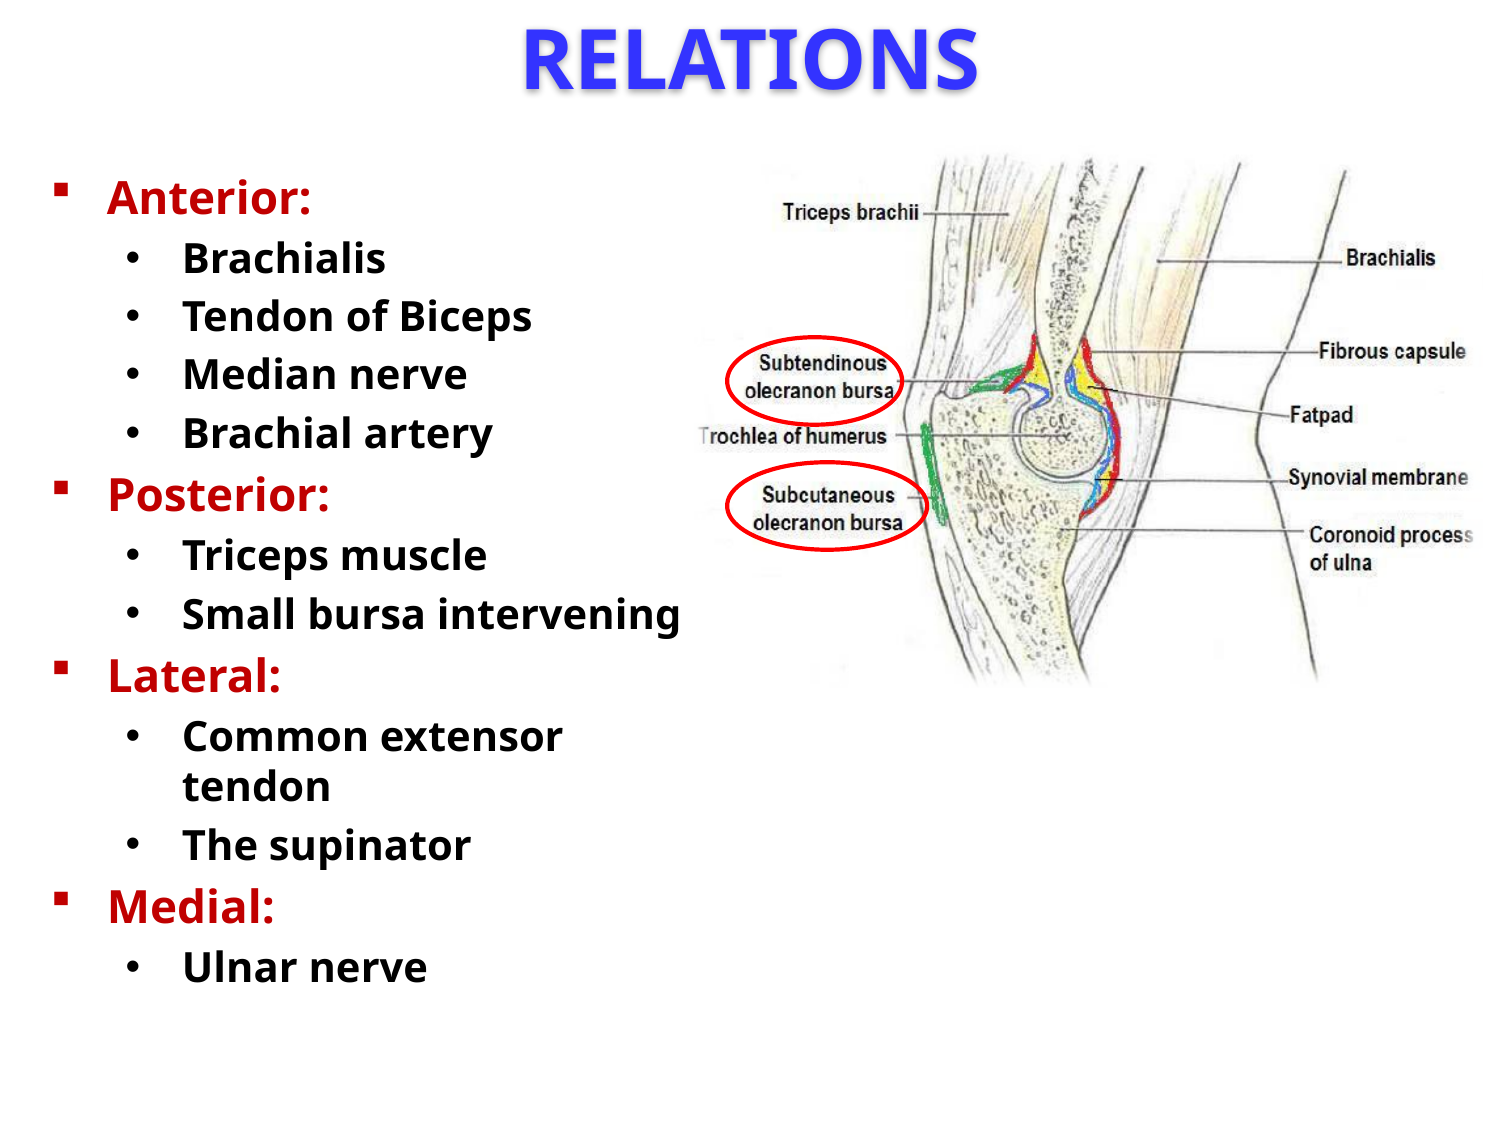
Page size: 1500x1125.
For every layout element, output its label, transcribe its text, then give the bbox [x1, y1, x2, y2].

title RELATIONS [0, 11, 1500, 114]
picture [689, 136, 1483, 688]
list Anterior: Brachialis Tendon of Biceps Median nerve Brachial artery Posterior: Triceps muscle Small bursa intervening Lateral: Common extensor tendon The supinator Medial: Ulnar nerve [16, 159, 705, 978]
